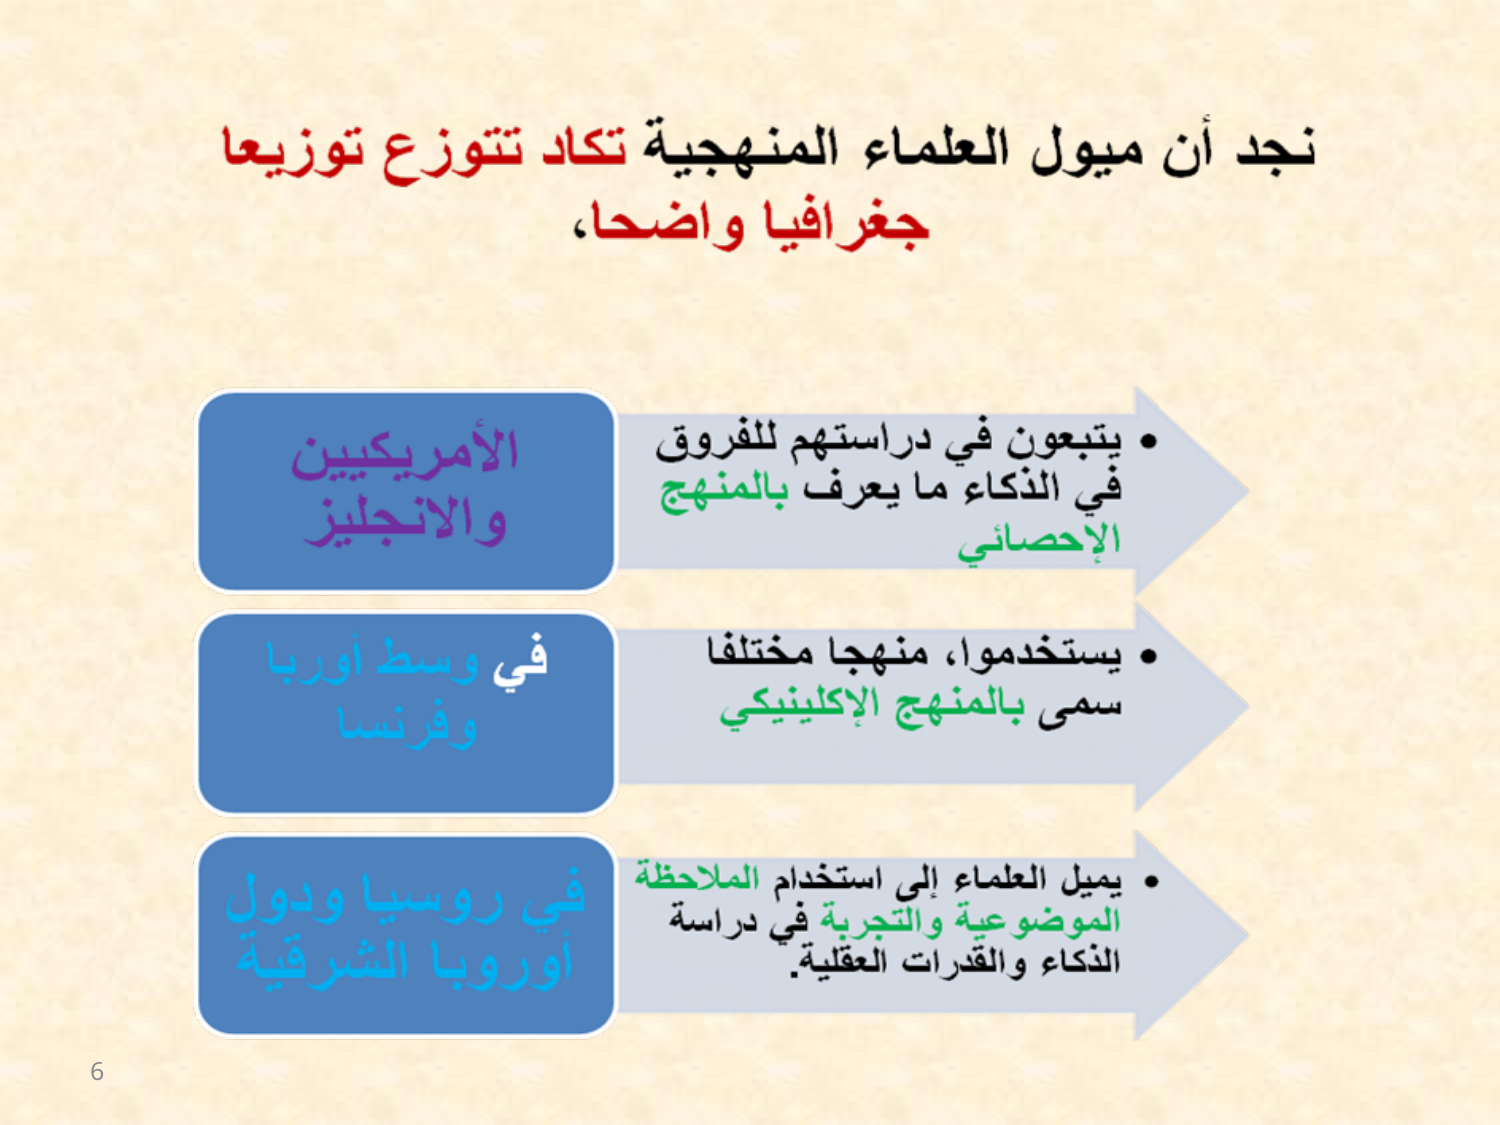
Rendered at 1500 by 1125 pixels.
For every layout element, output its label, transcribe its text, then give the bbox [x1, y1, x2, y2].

slide_number 6 [75, 1050, 425, 1103]
picture [0, 0, 1500, 1125]
